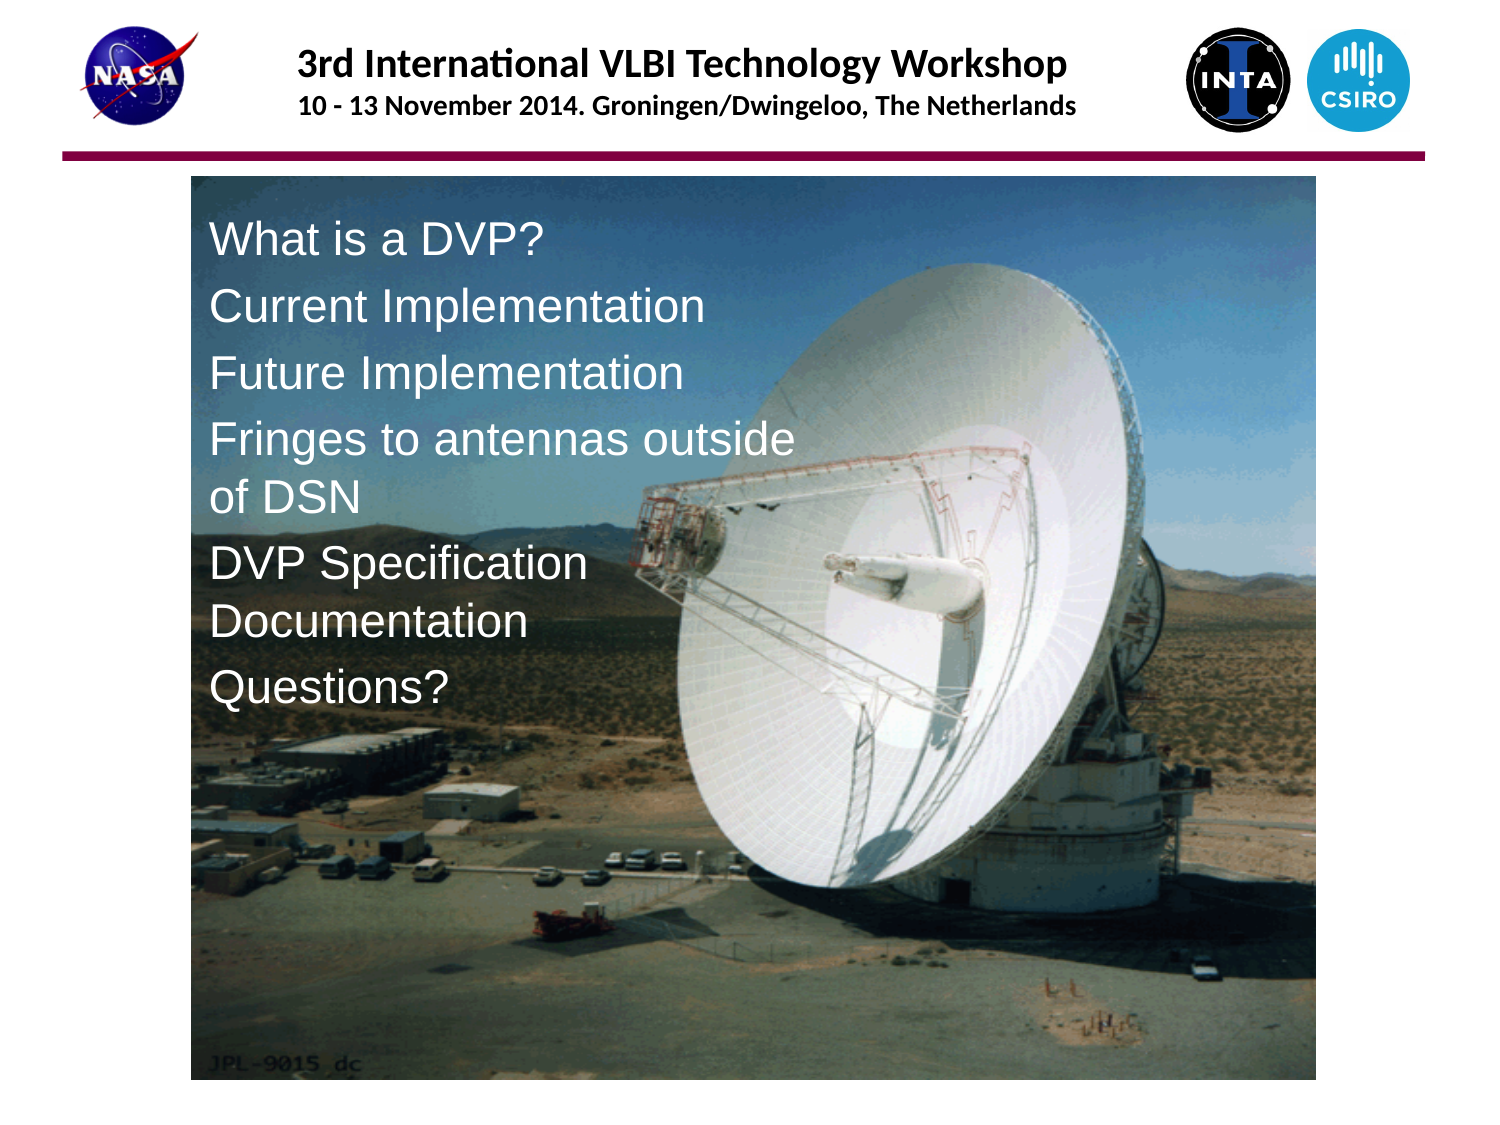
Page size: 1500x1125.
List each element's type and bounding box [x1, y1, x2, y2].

text_box [641, 61, 1050, 137]
picture [1144, 22, 1410, 137]
picture [75, 25, 203, 127]
picture [191, 176, 1316, 1080]
